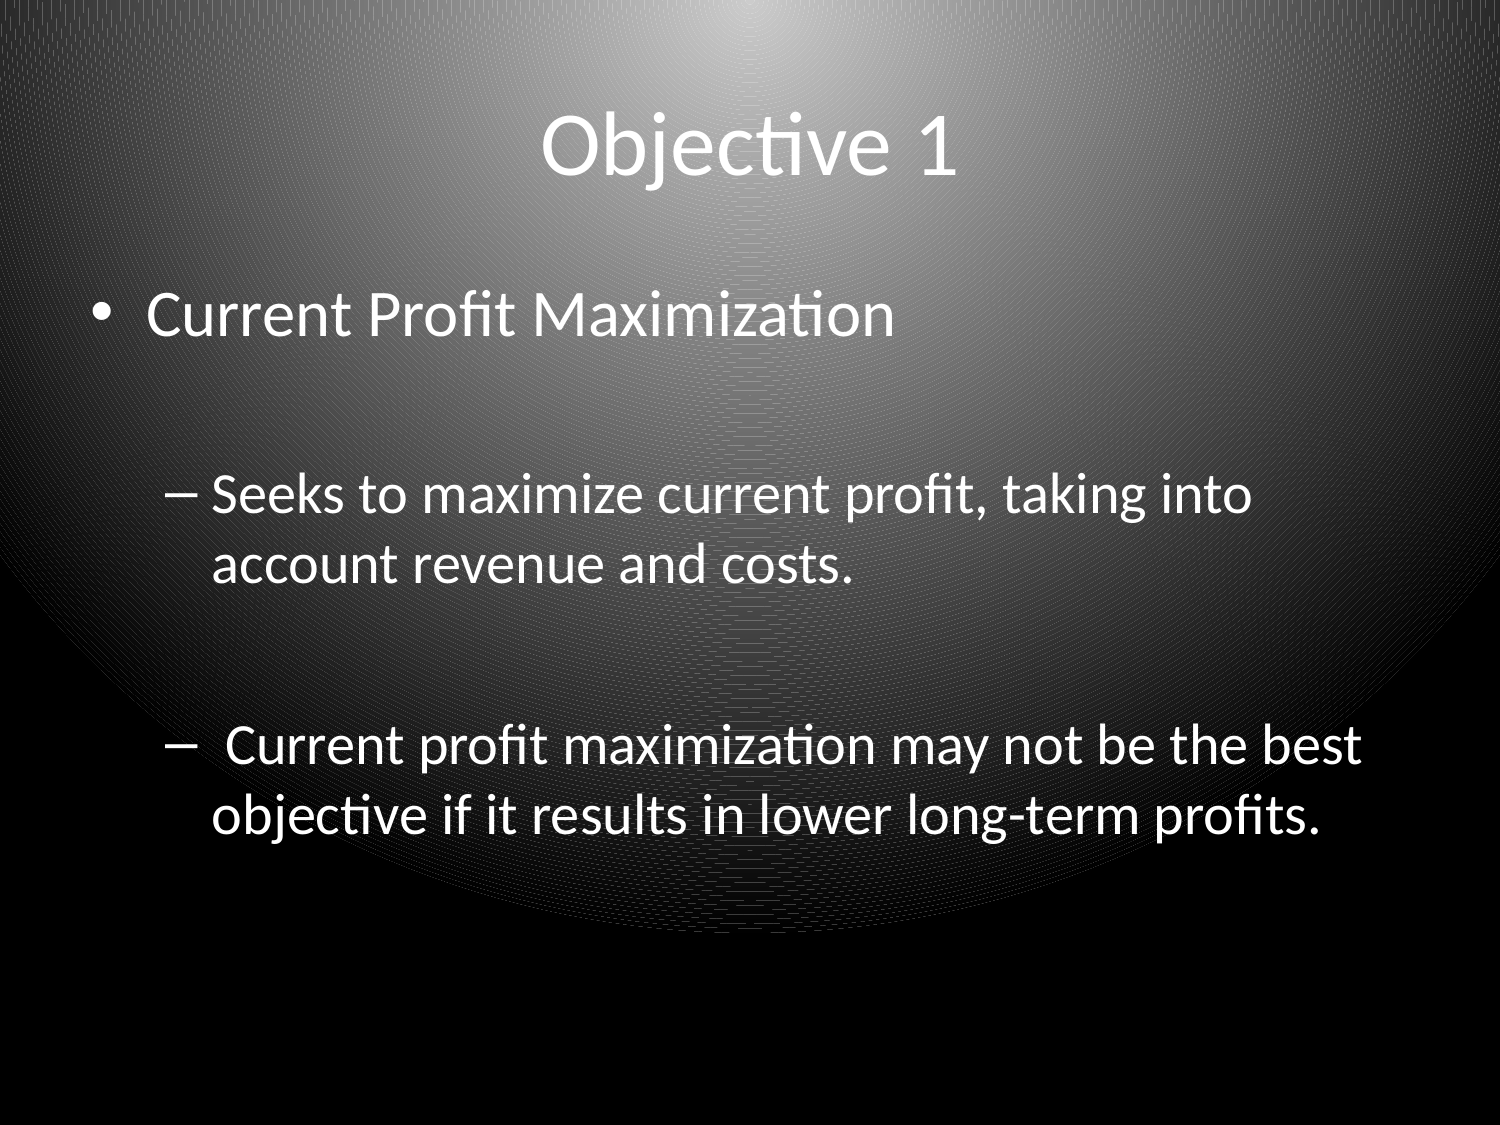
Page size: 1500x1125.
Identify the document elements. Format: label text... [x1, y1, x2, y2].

list Current Profit Maximization Seeks to maximize current profit, taking into account revenue and costs. Current profit maximization may not be the best objective if it results in lower long-term profits. [75, 262, 1425, 1005]
title Objective 1 [75, 45, 1425, 233]
